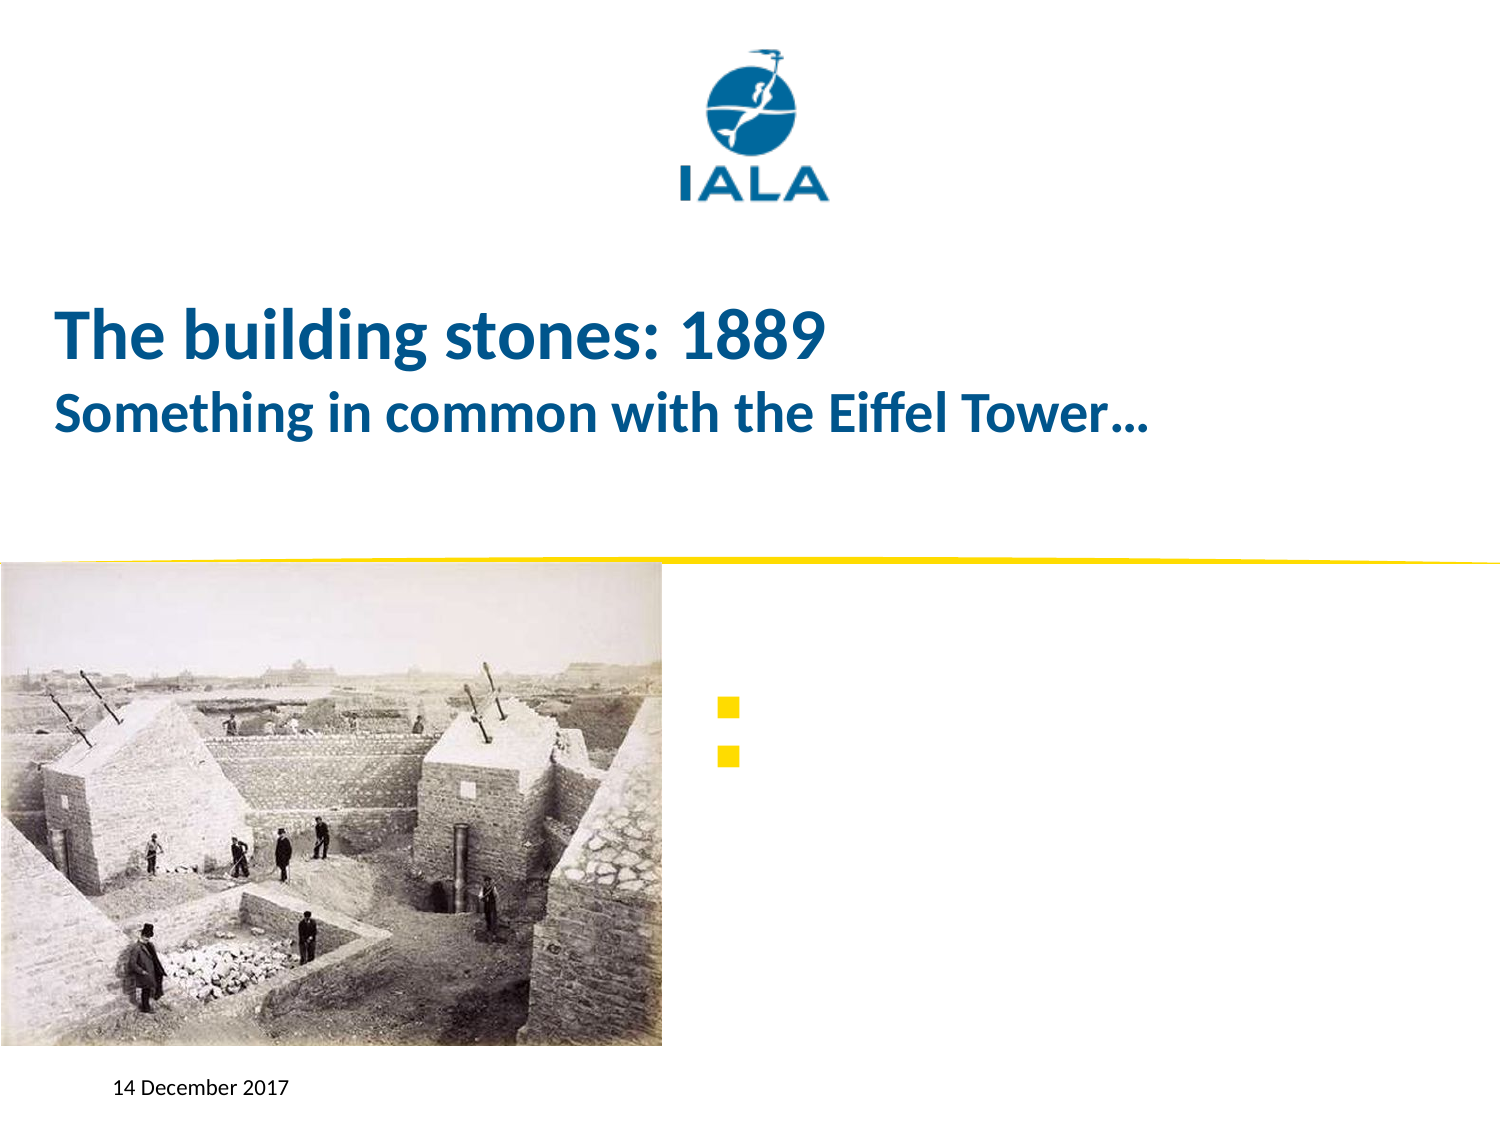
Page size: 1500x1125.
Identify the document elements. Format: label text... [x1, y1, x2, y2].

list Paris World Fair, 1889: Conference on Maritime Works Creation of a Permanent Commission of Congresses of Maritime Works [714, 586, 1394, 1018]
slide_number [112, 1055, 461, 1125]
picture [1, 561, 662, 1046]
title The building stones: 1889 Something in common with the Eiffel Tower… [54, 202, 1330, 445]
